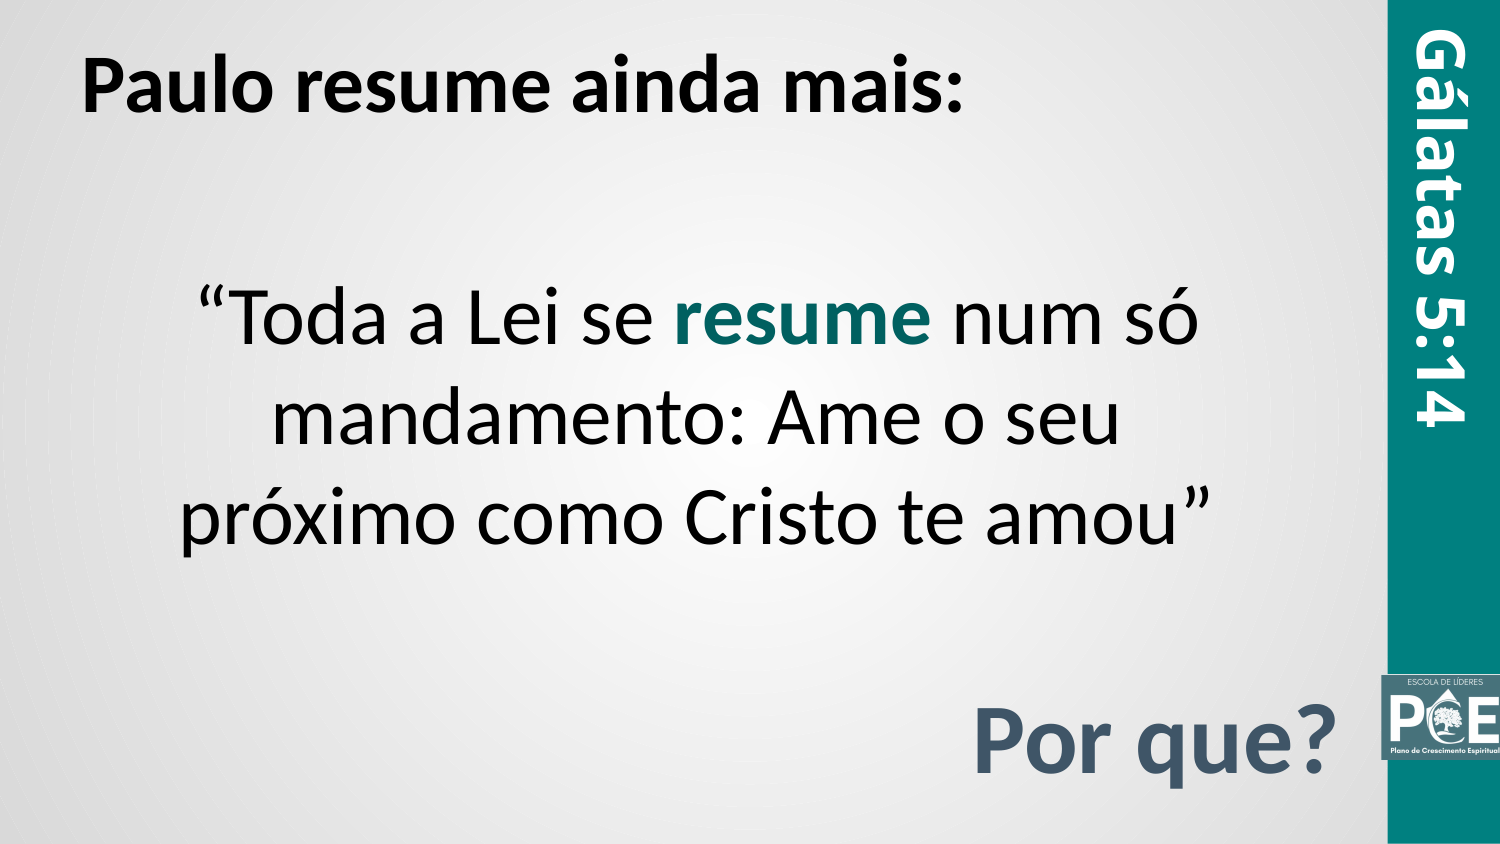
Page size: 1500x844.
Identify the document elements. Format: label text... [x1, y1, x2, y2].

text_box Gálatas 5:14 [1397, 18, 1492, 437]
text_box “Toda a Lei se resume num só mandamento: Ame o seu próximo como Cristo te amou” [156, 253, 1238, 569]
text_box Paulo resume ainda mais: [62, 21, 988, 137]
picture [1381, 674, 1500, 760]
text_box Por que? [578, 666, 1348, 802]
